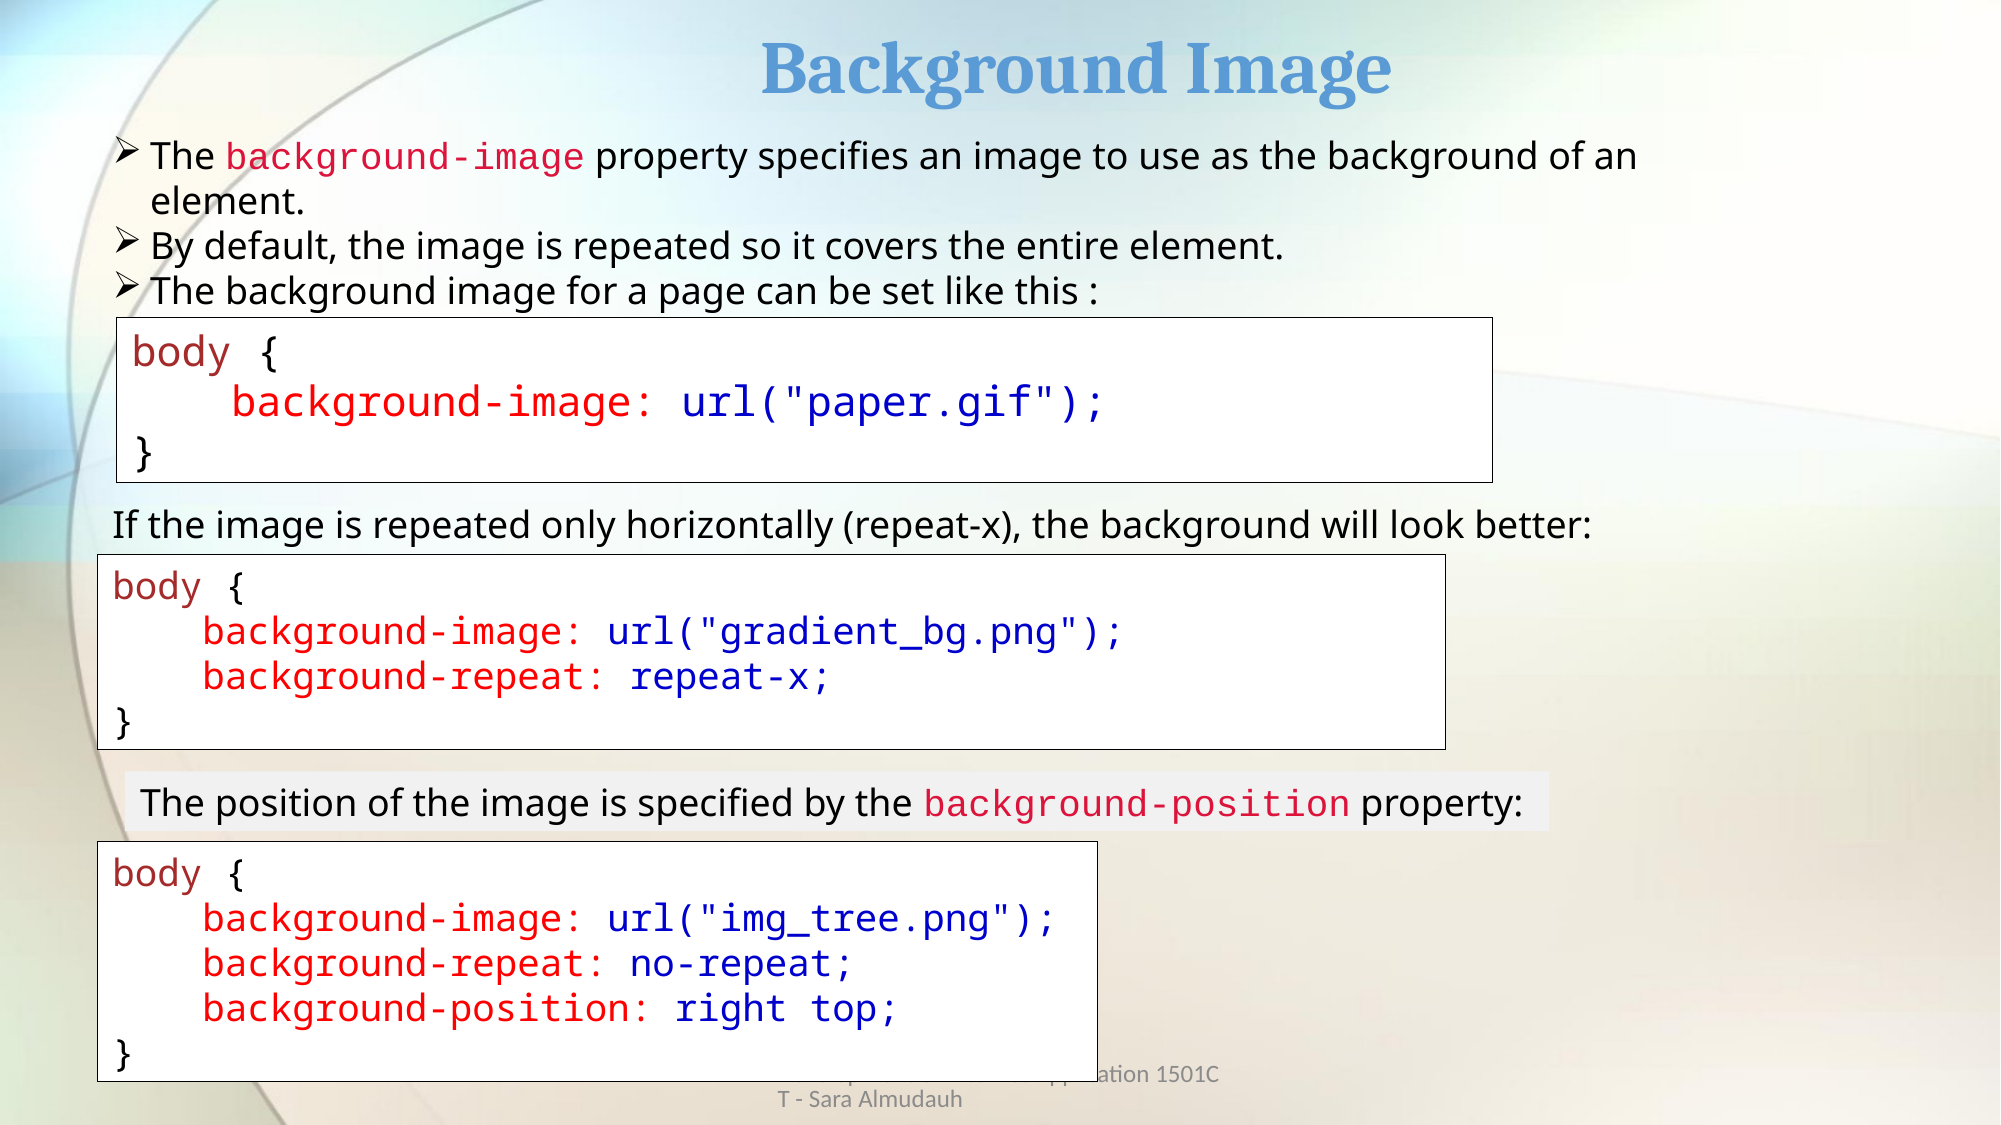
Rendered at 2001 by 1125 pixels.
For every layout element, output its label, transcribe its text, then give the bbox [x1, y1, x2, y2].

list The background-image property specifies an image to use as the background of an element. By default, the image is repeated so it covers the entire element. The background image for a page can be set like this : [97, 0, 1814, 494]
text_box If the image is repeated only horizontally (repeat-x), the background will look better: [97, 494, 1832, 554]
text_box body { background-image: url("paper.gif"); } [116, 317, 1493, 483]
picture [0, 0, 2001, 1125]
text_box The position of the image is specified by the background-position property: [124, 771, 1550, 832]
title Background Image [1814, 10, 1819, 117]
footer Development of Internet Application 1501CT - Sara Almudauh [762, 1042, 1238, 1103]
text_box body { background-image: url("gradient_bg.png"); background-repeat: repeat-x; } [97, 554, 1446, 750]
text_box body { background-image: url("img_tree.png"); background-repeat: no-repeat; background-position: right top; } [97, 841, 1098, 1082]
